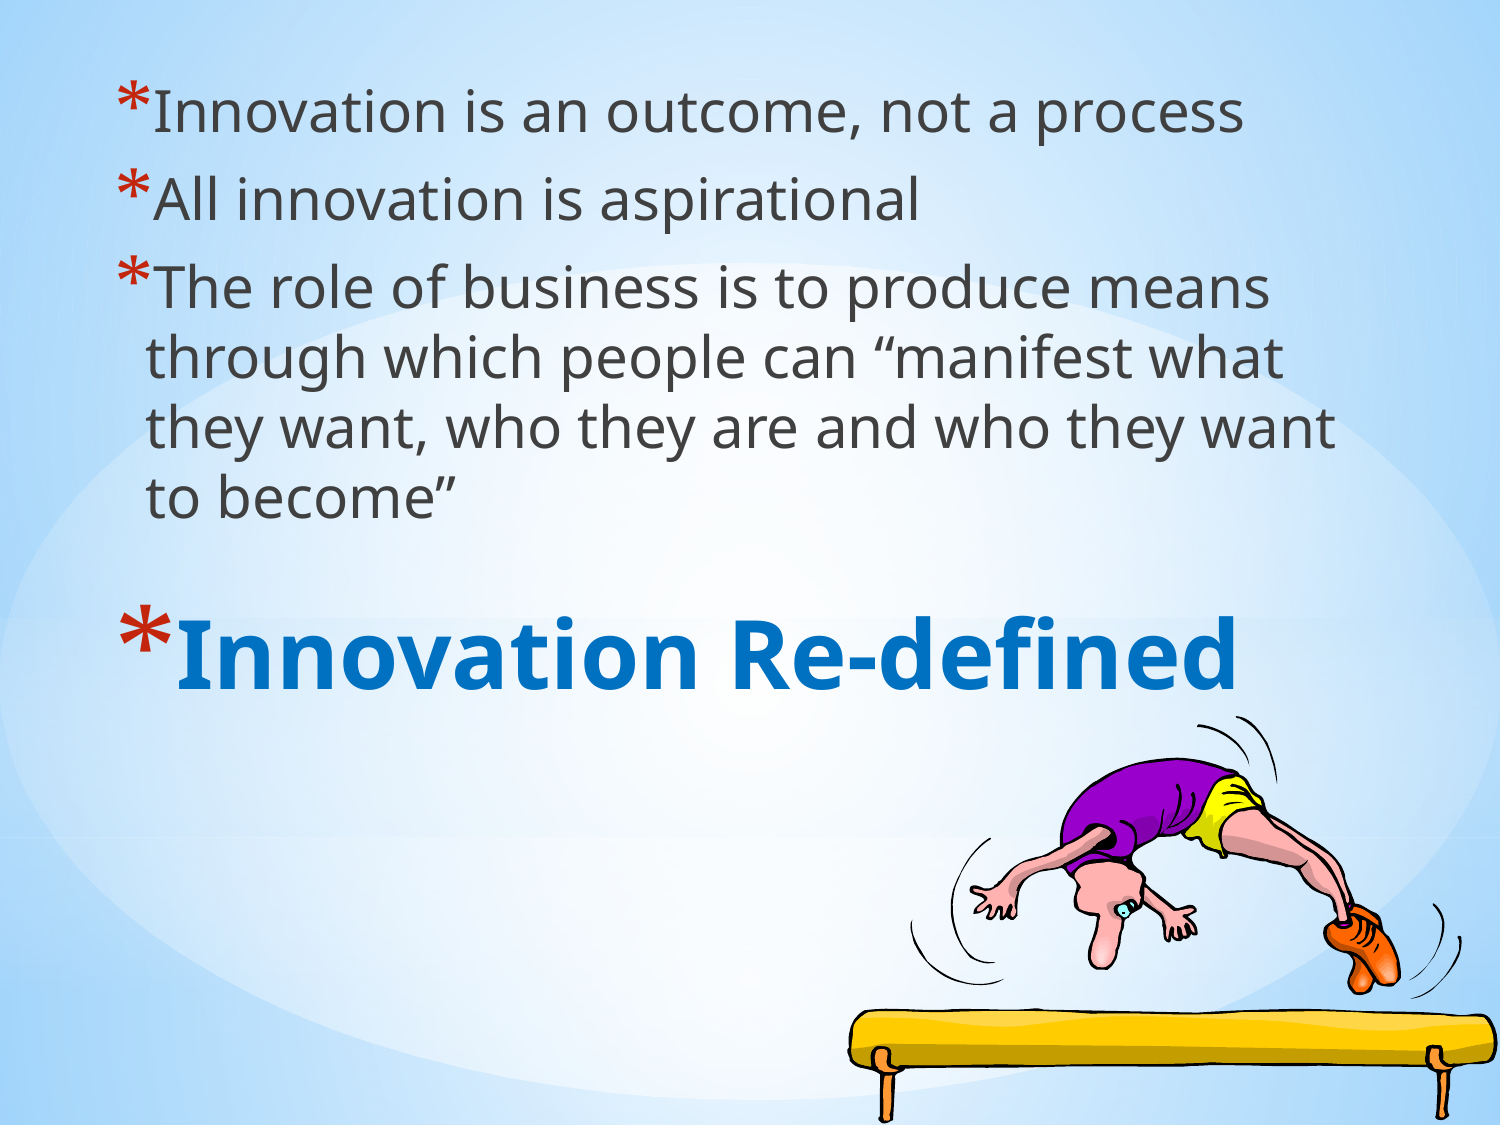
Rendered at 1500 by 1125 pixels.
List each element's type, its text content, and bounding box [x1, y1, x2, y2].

title Innovation Re-defined [100, 646, 1363, 740]
list Innovation is an outcome, not a process All innovation is aspirational The role of business is to produce means through which people can “manifest what they want, who they are and who they want to become” [92, 66, 1406, 646]
picture [844, 715, 1500, 1125]
